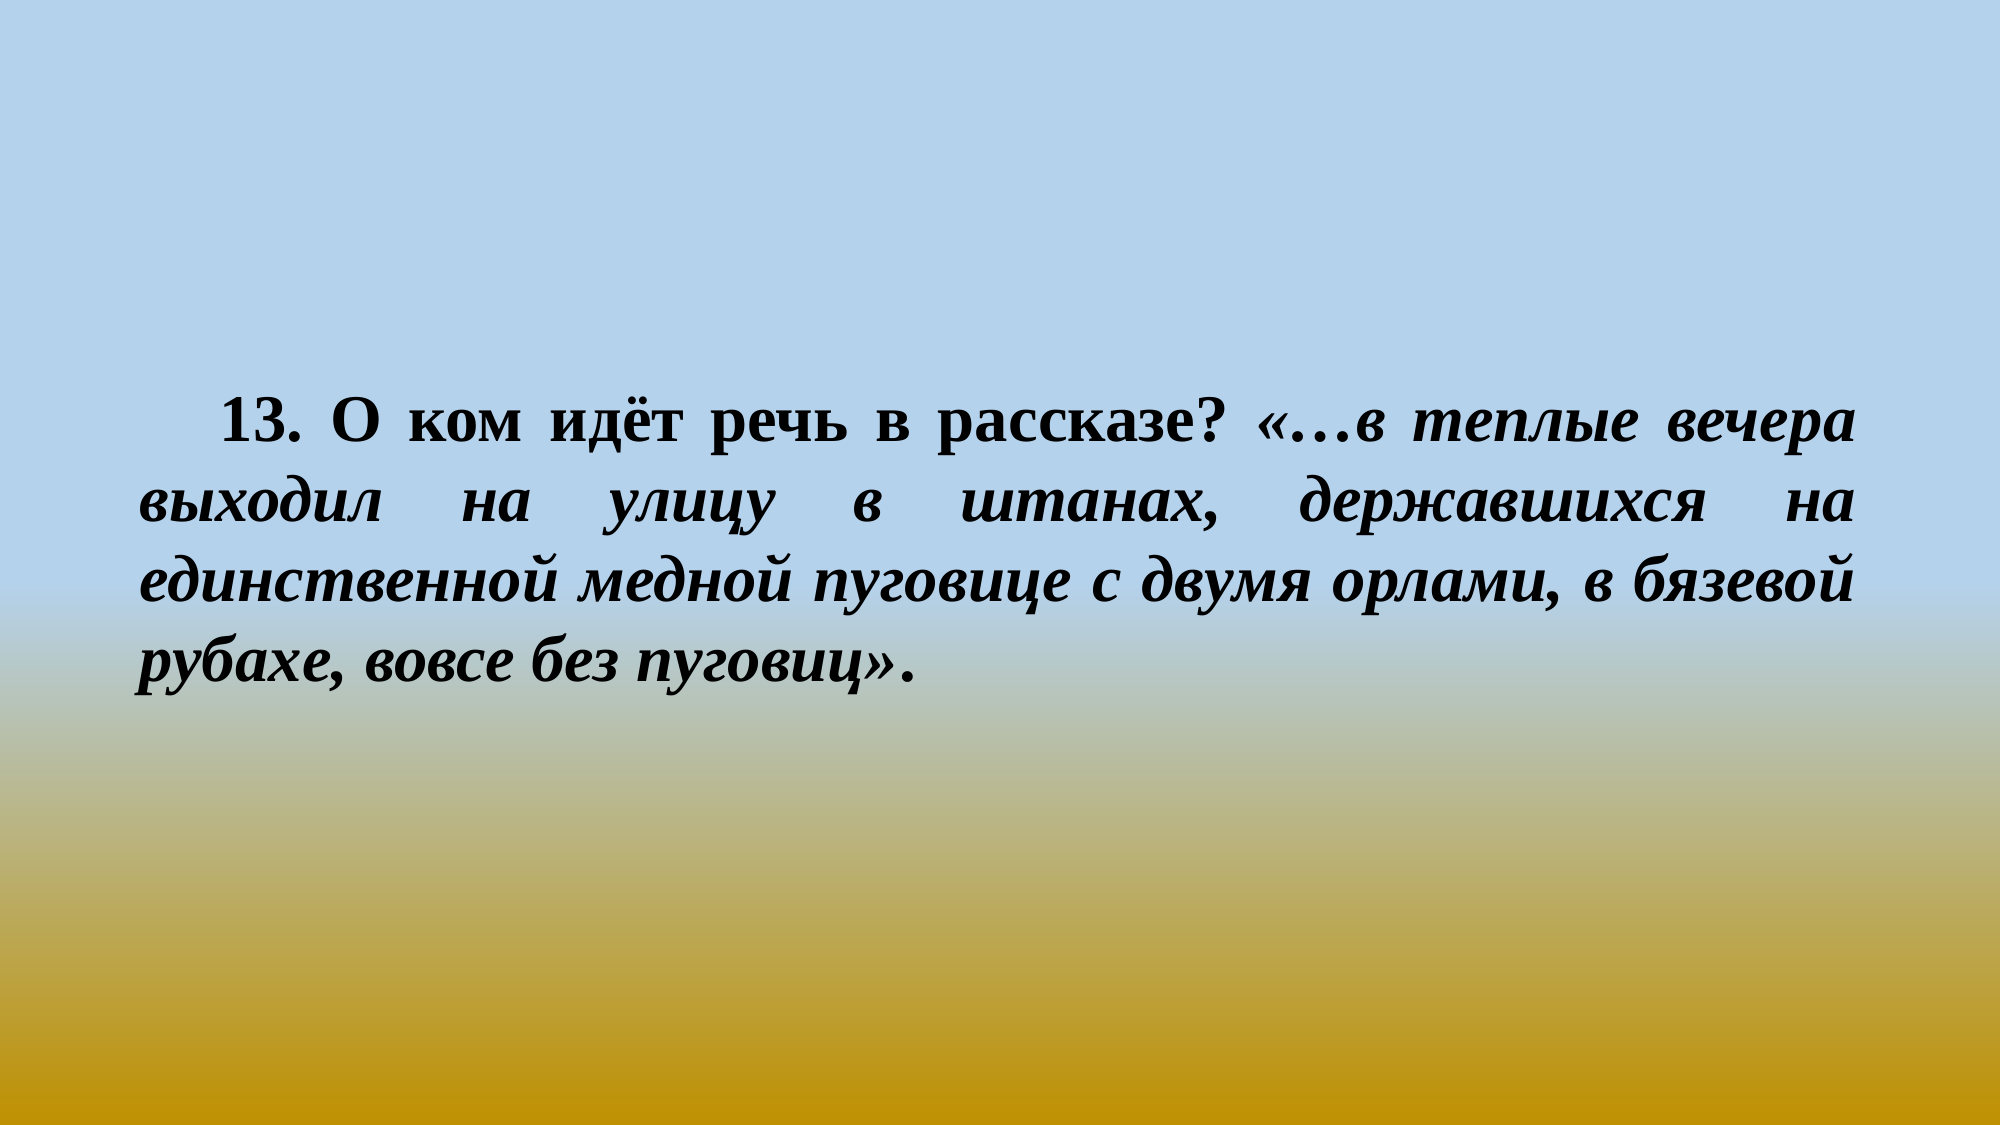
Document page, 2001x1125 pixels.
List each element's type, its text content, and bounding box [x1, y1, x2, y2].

text_box 13. О ком идёт речь в рассказе? «…в теплые вечера выходил на улицу в штанах, державшихся на единственной медной пуговице с двумя орлами, в бязевой рубахе, вовсе без пуговиц». [124, 367, 1872, 702]
